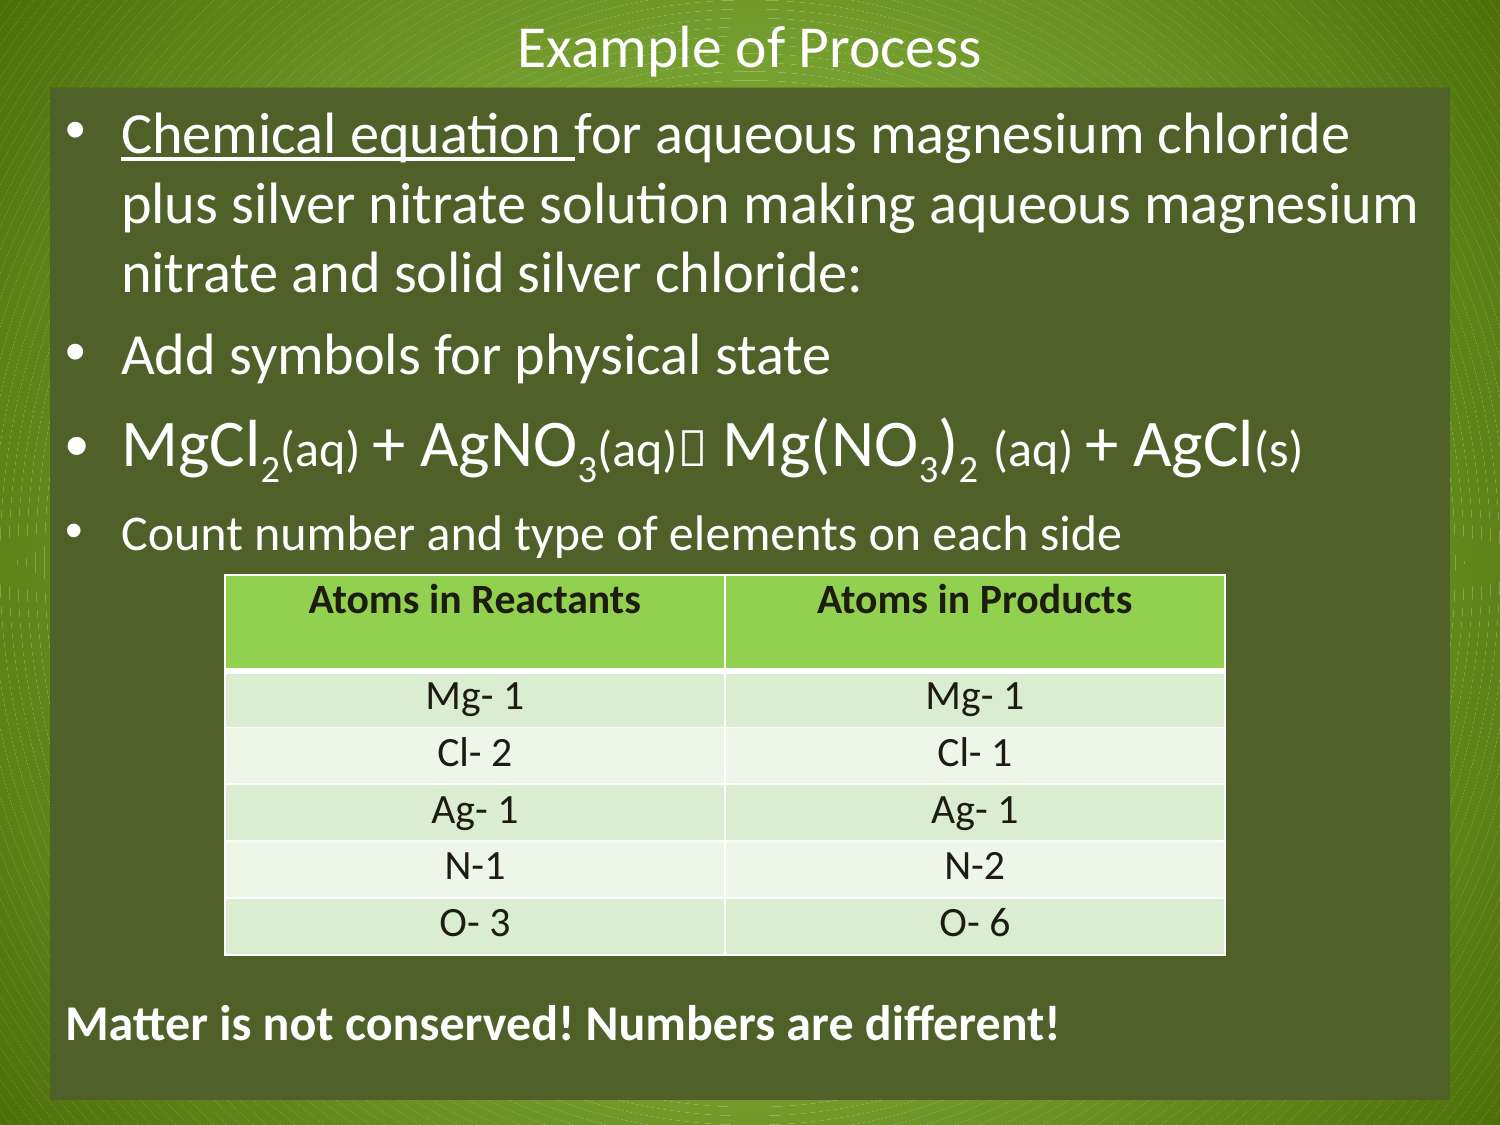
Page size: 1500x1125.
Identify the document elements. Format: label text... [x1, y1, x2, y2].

title Example of Process [75, 0, 1425, 87]
table_cell Ag- 1 [226, 785, 724, 840]
table_cell O- 6 [726, 899, 1224, 954]
list Chemical equation for aqueous magnesium chloride plus silver nitrate solution making aqueous magnesium nitrate and solid silver chloride: Add symbols for physical state MgCl2(aq) + AgNO3(aq) Mg(NO3)2 (aq) + AgCl(s) Count number and type of elements on each side Matter is not conserved! Numbers are different! [50, 87, 1450, 1100]
table_cell Cl- 1 [726, 728, 1224, 783]
table_header Atoms in Products [726, 576, 1224, 668]
table_cell Ag- 1 [726, 785, 1224, 840]
table_cell N-1 [226, 842, 724, 897]
table_cell Mg- 1 [726, 674, 1224, 727]
table_cell Mg- 1 [226, 674, 724, 727]
table_cell O- 3 [226, 899, 724, 954]
table_cell Cl- 2 [226, 728, 724, 783]
table_header Atoms in Reactants [226, 576, 724, 668]
table_cell N-2 [726, 842, 1224, 897]
